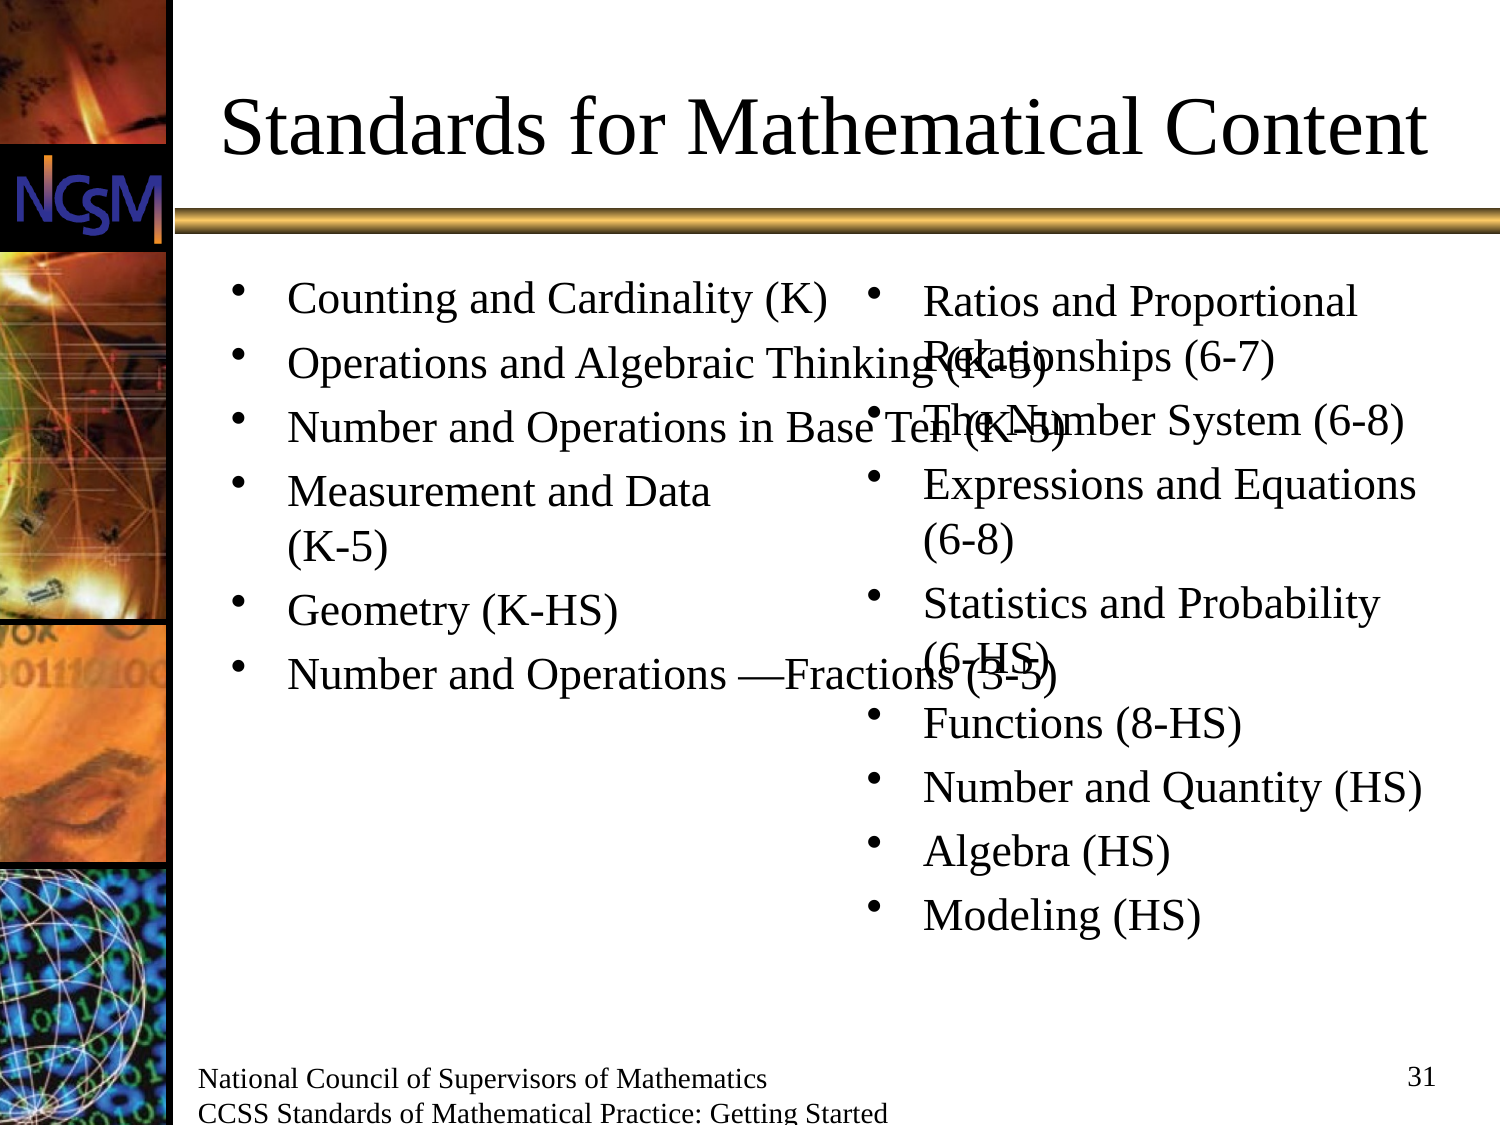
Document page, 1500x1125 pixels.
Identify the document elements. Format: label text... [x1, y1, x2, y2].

slide_number 31 [1379, 1049, 1453, 1125]
list Ratios and Proportional Relationships (6-7) The Number System (6-8) Expressions and Equations (6-8) Statistics and Probability (6-HS) Functions (8-HS) Number and Quantity (HS) Algebra (HS) Modeling (HS) [851, 263, 1463, 1003]
list Counting and Cardinality (K) Operations and Algebraic Thinking (K-5) Number and Operations in Base Ten (K-5) Measurement and Data (K-5) Geometry (K-HS) Number and Operations —Fractions (3-5) [215, 260, 1463, 1003]
title Standards for Mathematical Content [200, 37, 1450, 206]
picture [0, 625, 166, 862]
picture [0, 869, 166, 1125]
picture [0, 0, 167, 619]
